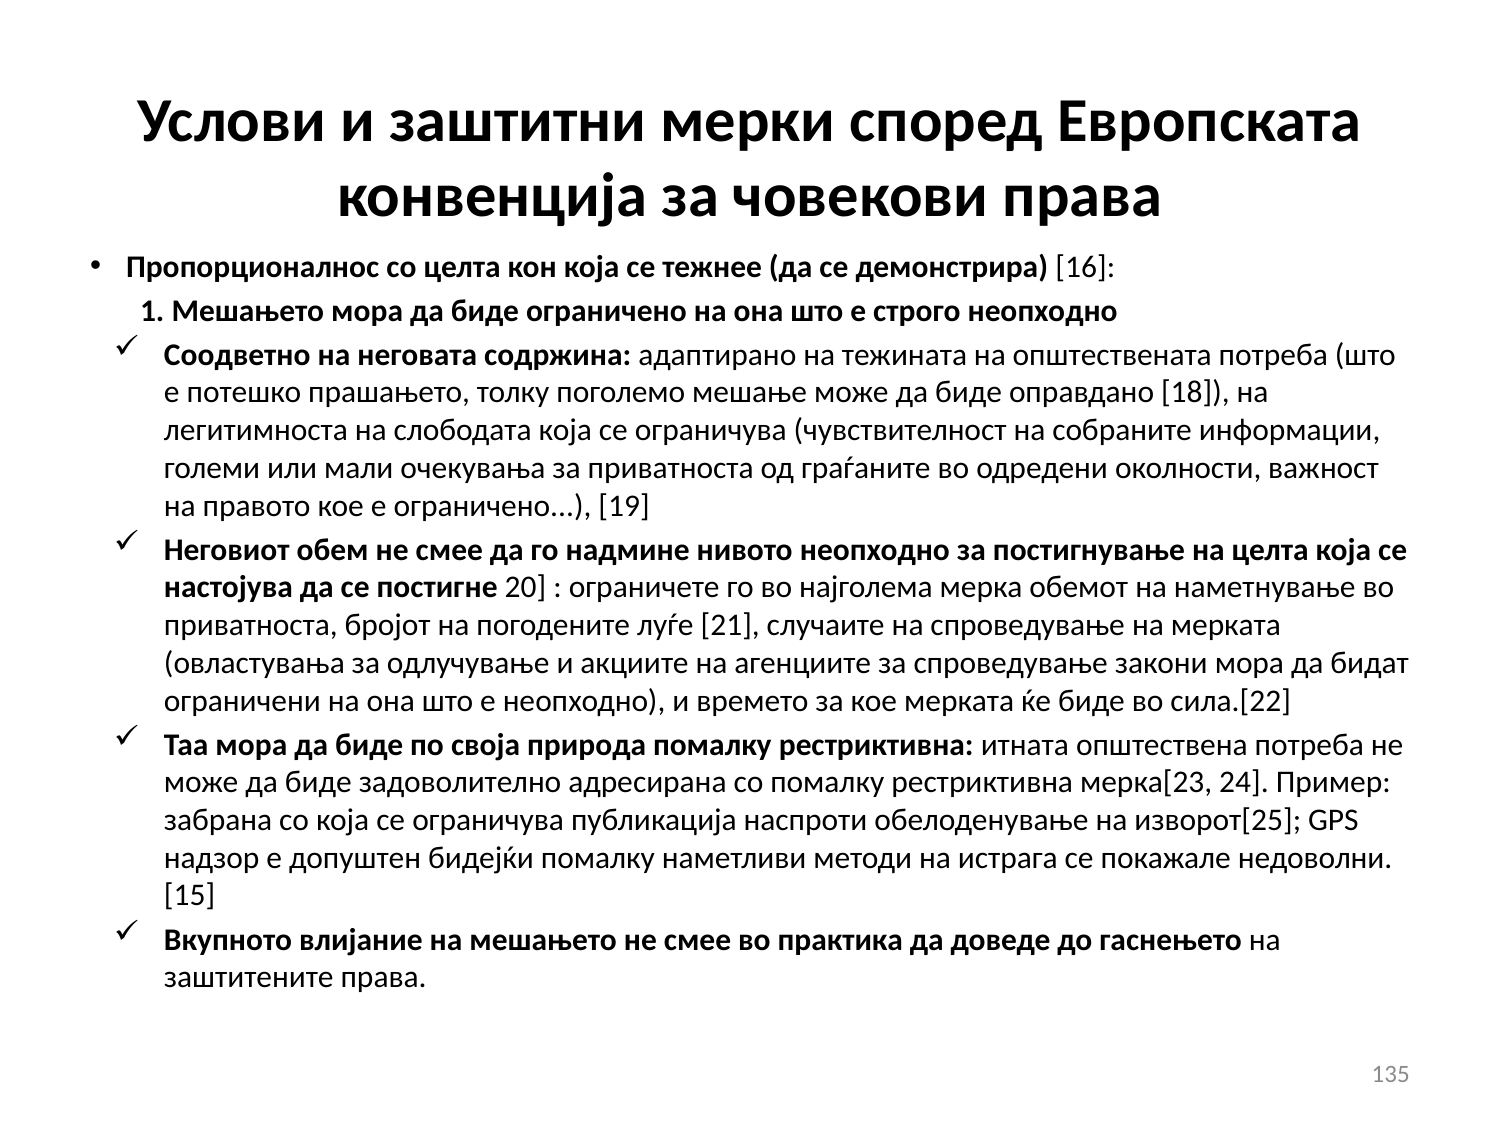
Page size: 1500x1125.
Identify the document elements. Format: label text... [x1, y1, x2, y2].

slide_number 135 [1074, 1042, 1425, 1103]
title Услови и заштитни мерки според Европската конвенција за човекови права [74, 44, 1426, 263]
list Пропорционалнос со целта кон која се тежнее (да се демонстрира) [16]: 1. Мешањето мора да биде ограничено на она што е строго неопходно Соодветно на неговата содржина: адаптирано на тежината на општествената потреба (што е потешко прашањето, толку поголемо мешање може да биде оправдано [18]), на легитимноста на слободата која се ограничува (чувствителност на собраните информации, големи или мали очекувања за приватноста од граѓаните во одредени околности, важност на правото кое е ограничено...), [19] Неговиот обем не смее да го надмине нивото неопходно за постигнување на целта која се настојува да се постигне 20] : ограничете го во најголема мерка обемот на наметнување во приватноста, бројот на погодените луѓе [21], случаите на спроведување на мерката (овластувања за одлучување и акциите на агенциите за спроведување закони мора да бидат ограничени на она што е неопходно), и времето за кое мерката ќе биде во сила.[22] Таа мора да биде по своја природа помалку рестриктивна: итната општествена потреба не може да биде задоволително адресирана со помалку рестриктивна мерка[23, 24]. Пример: забрана со која се ограничува публикација наспроти обелоденување на изворот[25]; GPS надзор е допуштен бидејќи помалку наметливи методи на истрага се покажале недоволни. [15] Вкупното влијание на мешањето не смее во практика да доведе до гаснењето на заштитените права. [74, 263, 1426, 1063]
